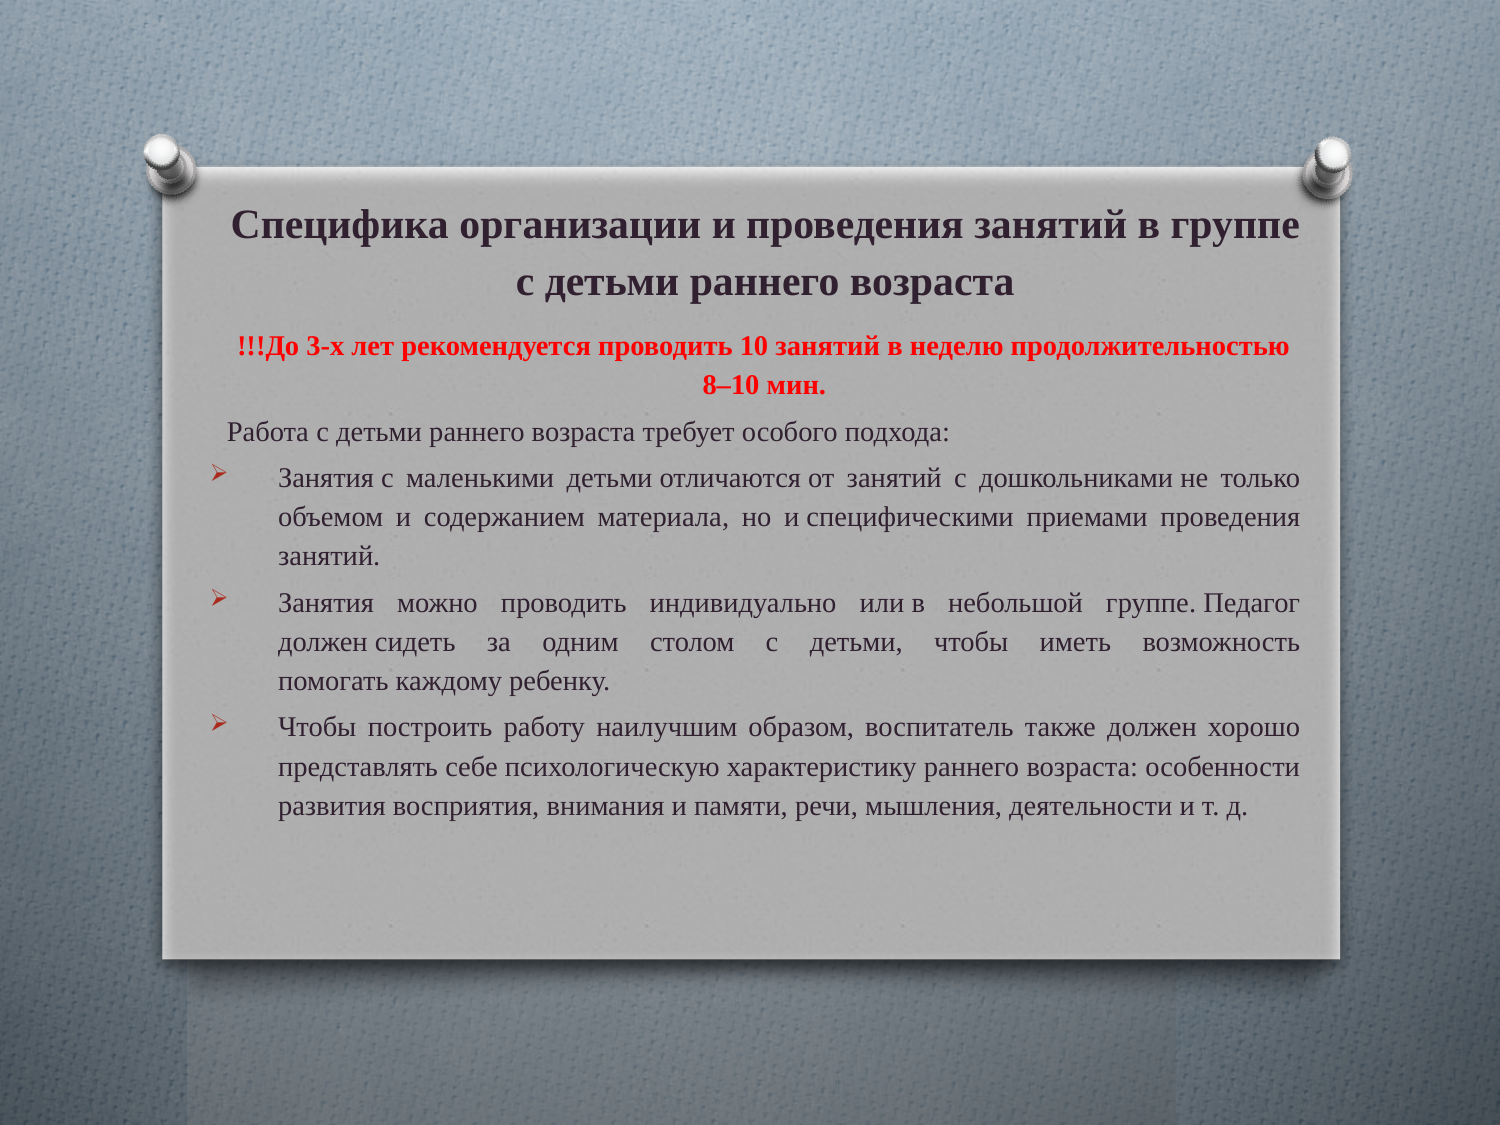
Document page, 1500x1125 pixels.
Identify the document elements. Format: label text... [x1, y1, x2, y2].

subtitle !!!До 3-х лет рекомендуется проводить 10 занятий в неделю продолжительностью 8–10 мин. Работа с детьми раннего возраста требует особого подхода: Занятия с маленькими детьми отличаются от занятий с дошкольниками не только объемом и содержанием материала, но и специфическими приемами проведения занятий. Занятия можно проводить индивидуально или в небольшой группе. Педагог должен сидеть за одним столом с детьми, чтобы иметь возможность помогать каждому ребенку. Чтобы построить работу наилучшим образом, воспитатель также должен хорошо представлять себе психологическую характеристику раннего возраста: особенности развития восприятия, внимания и памяти, речи, мышления, деятельности и т. д. [194, 314, 1317, 870]
title Специфика организации и проведения занятий в группе с детьми раннего возраста [183, 172, 1329, 362]
picture [1274, 109, 1396, 223]
picture [112, 100, 235, 218]
